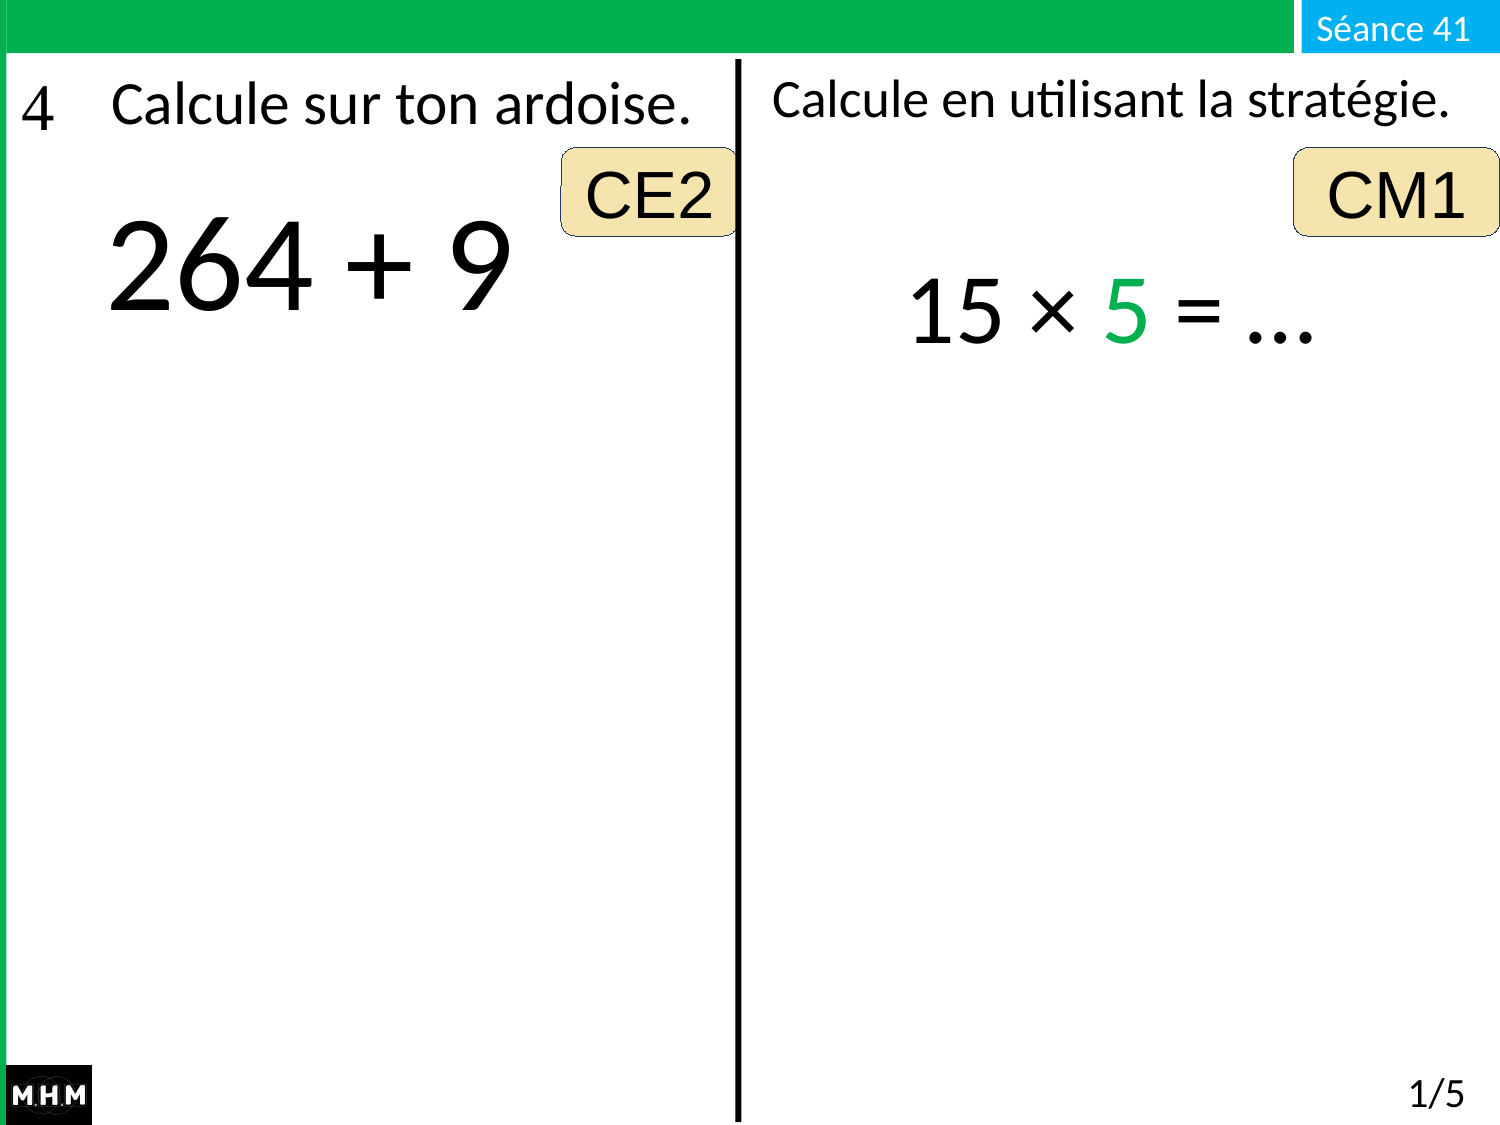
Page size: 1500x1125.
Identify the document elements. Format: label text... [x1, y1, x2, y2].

title Calcule sur ton ardoise. [96, 60, 723, 150]
list 1/5 [1373, 1064, 1500, 1125]
text_box Calcule en utilisant la stratégie. [757, 57, 1491, 144]
text_box 264 + 9 [88, 165, 532, 346]
text_box CE2 [560, 147, 738, 237]
text_box CM1 [1293, 147, 1500, 237]
picture [6, 1065, 92, 1125]
text_box 15 × 5 = … [885, 236, 1335, 371]
